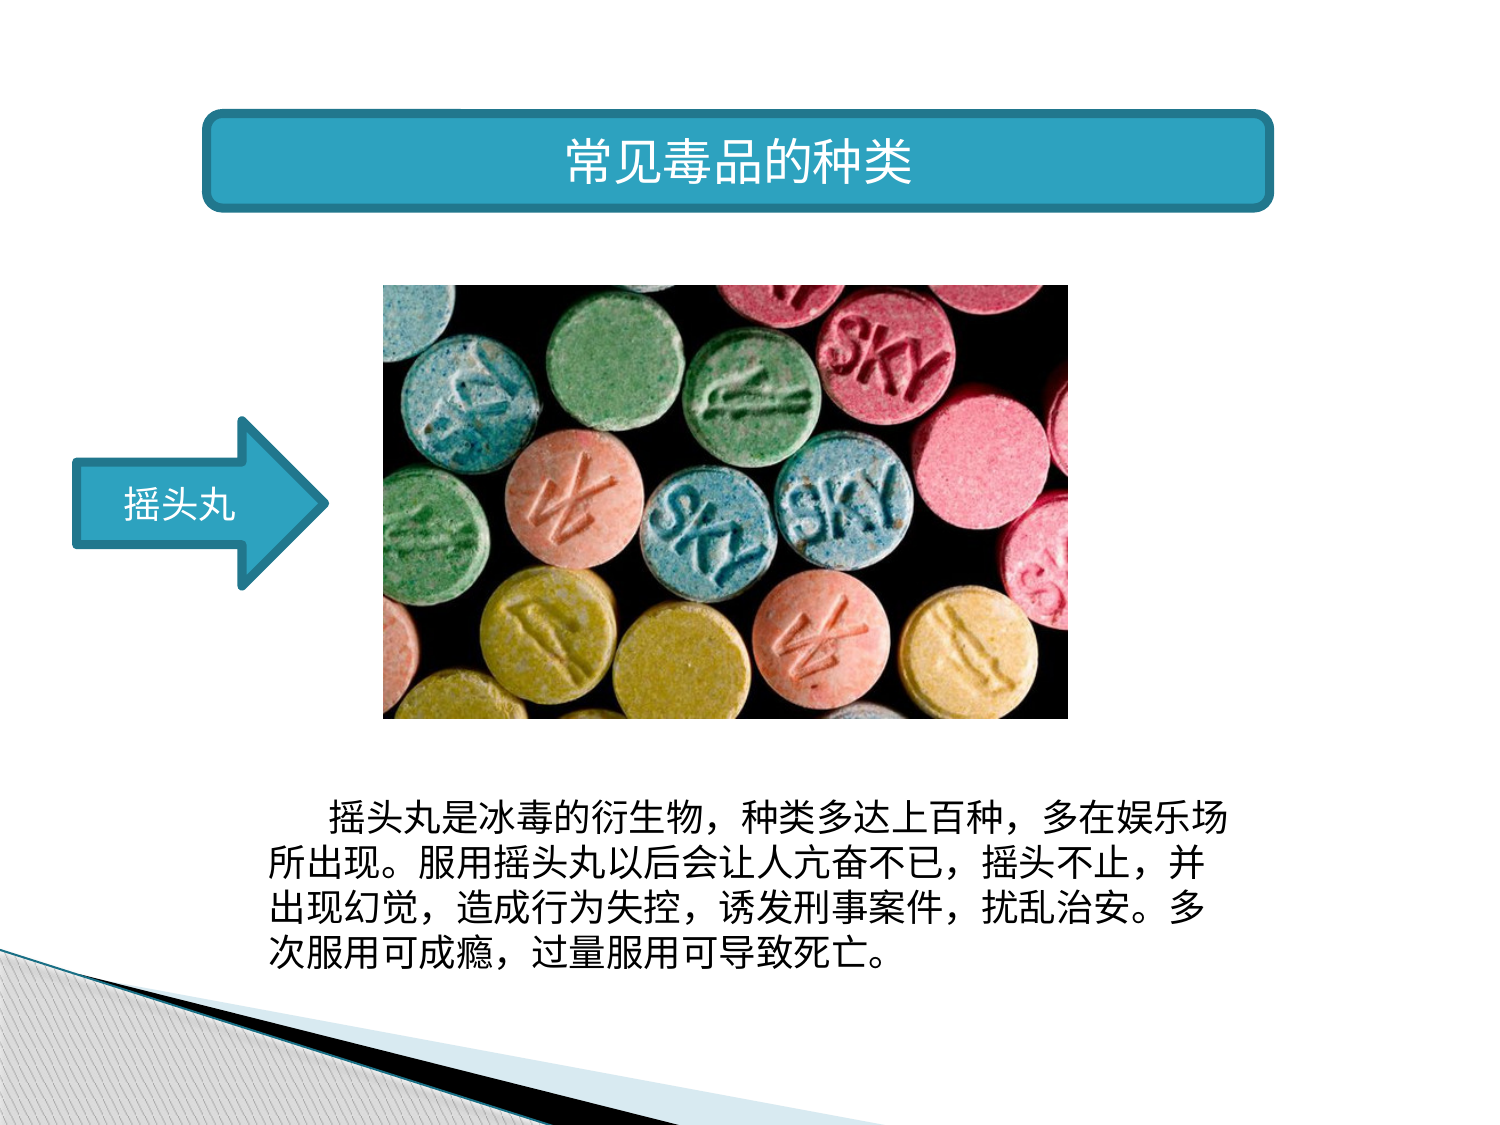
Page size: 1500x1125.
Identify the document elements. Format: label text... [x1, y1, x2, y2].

text_box 摇头丸 [72, 416, 330, 591]
picture [383, 284, 1069, 719]
text_box 摇头丸是冰毒的衍生物，种类多达上百种，多在娱乐场所出现。服用摇头丸以后会让人亢奋不已，摇头不止，并出现幻觉，造成行为失控，诱发刑事案件，扰乱治安。多次服用可成瘾，过量服用可导致死亡。 [253, 786, 1247, 982]
text_box 常见毒品的种类 [201, 108, 1275, 213]
